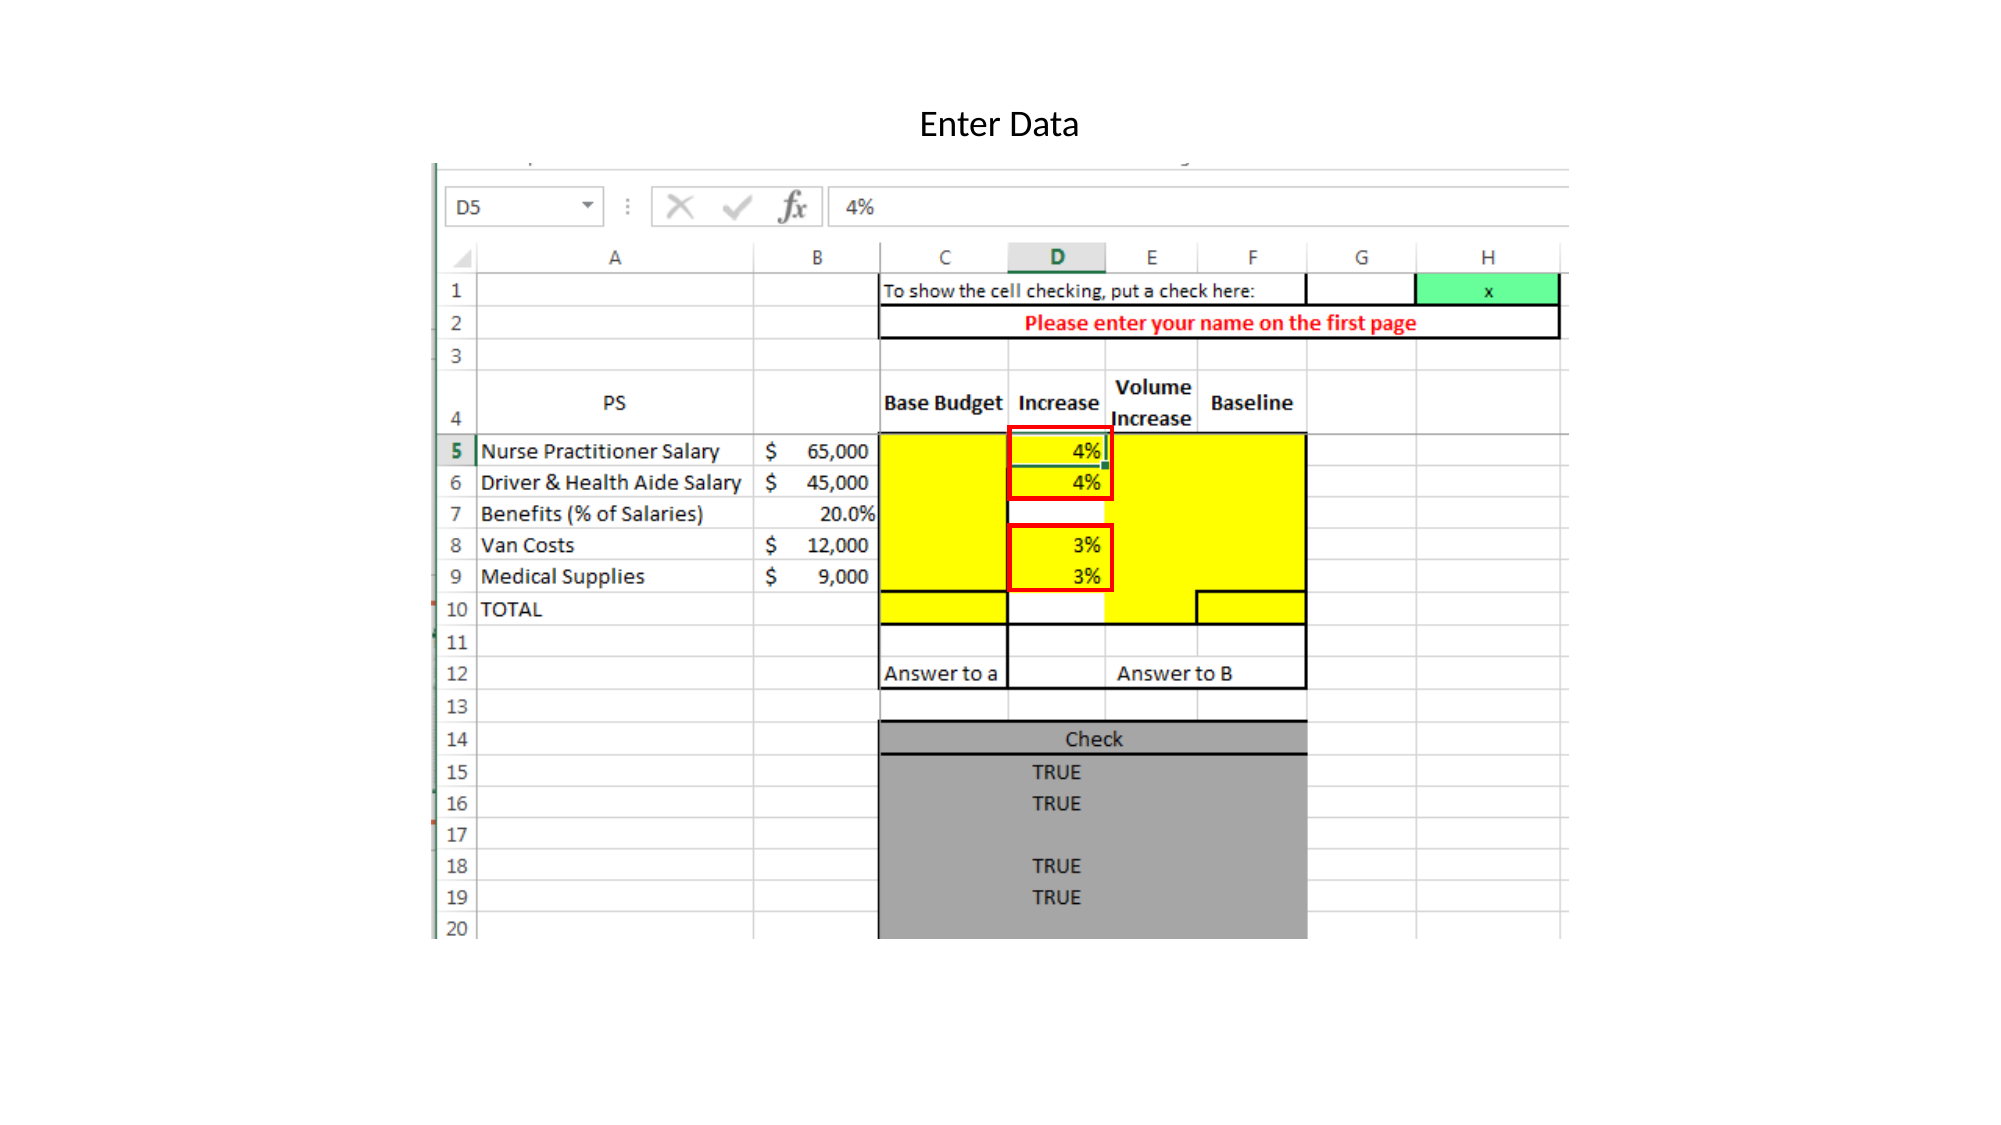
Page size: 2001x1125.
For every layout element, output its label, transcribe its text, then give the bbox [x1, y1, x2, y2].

text_box Enter Data [904, 91, 1096, 152]
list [431, 163, 1569, 939]
